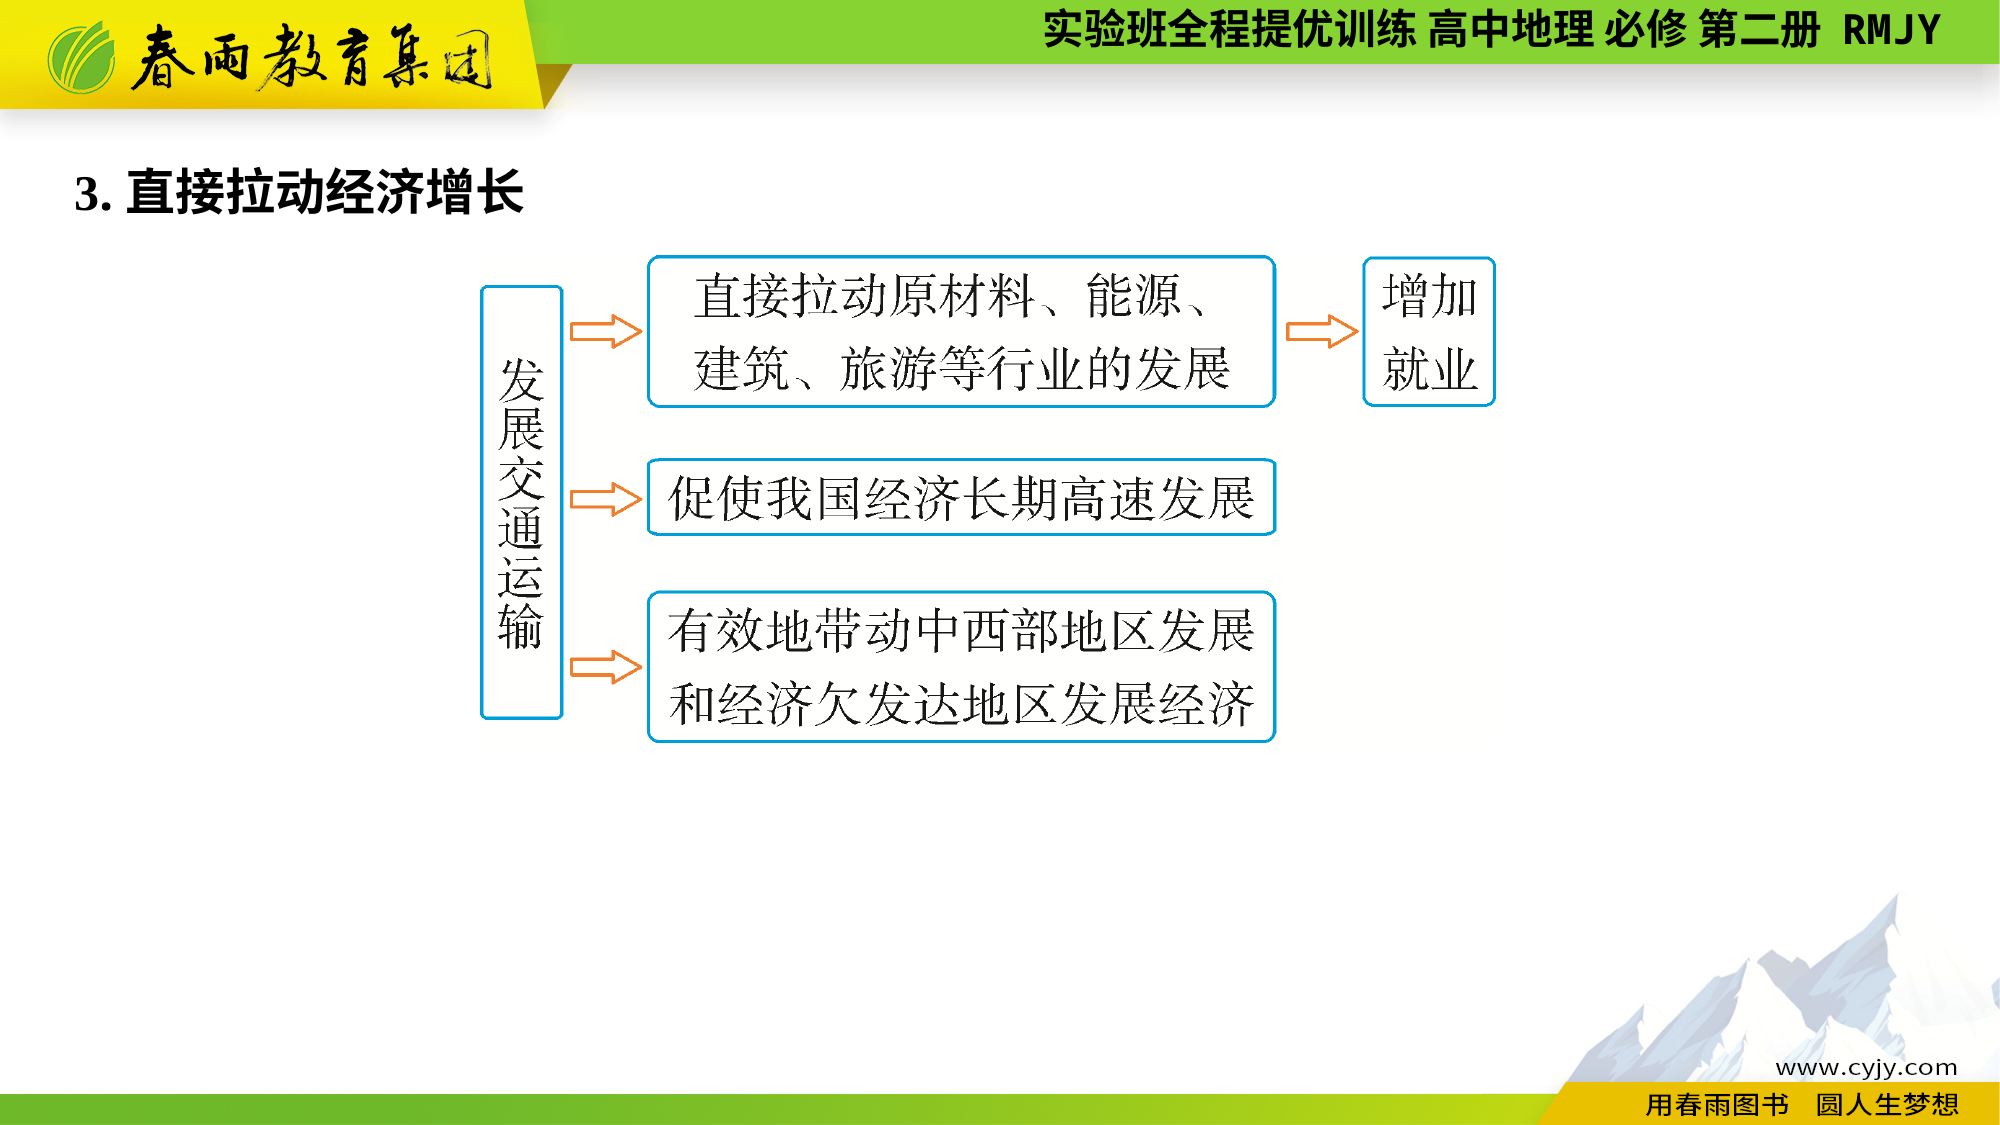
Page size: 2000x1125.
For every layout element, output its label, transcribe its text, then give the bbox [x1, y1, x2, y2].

list 3.直接拉动经济增长 [59, 122, 1944, 217]
picture [0, 0, 2000, 1125]
